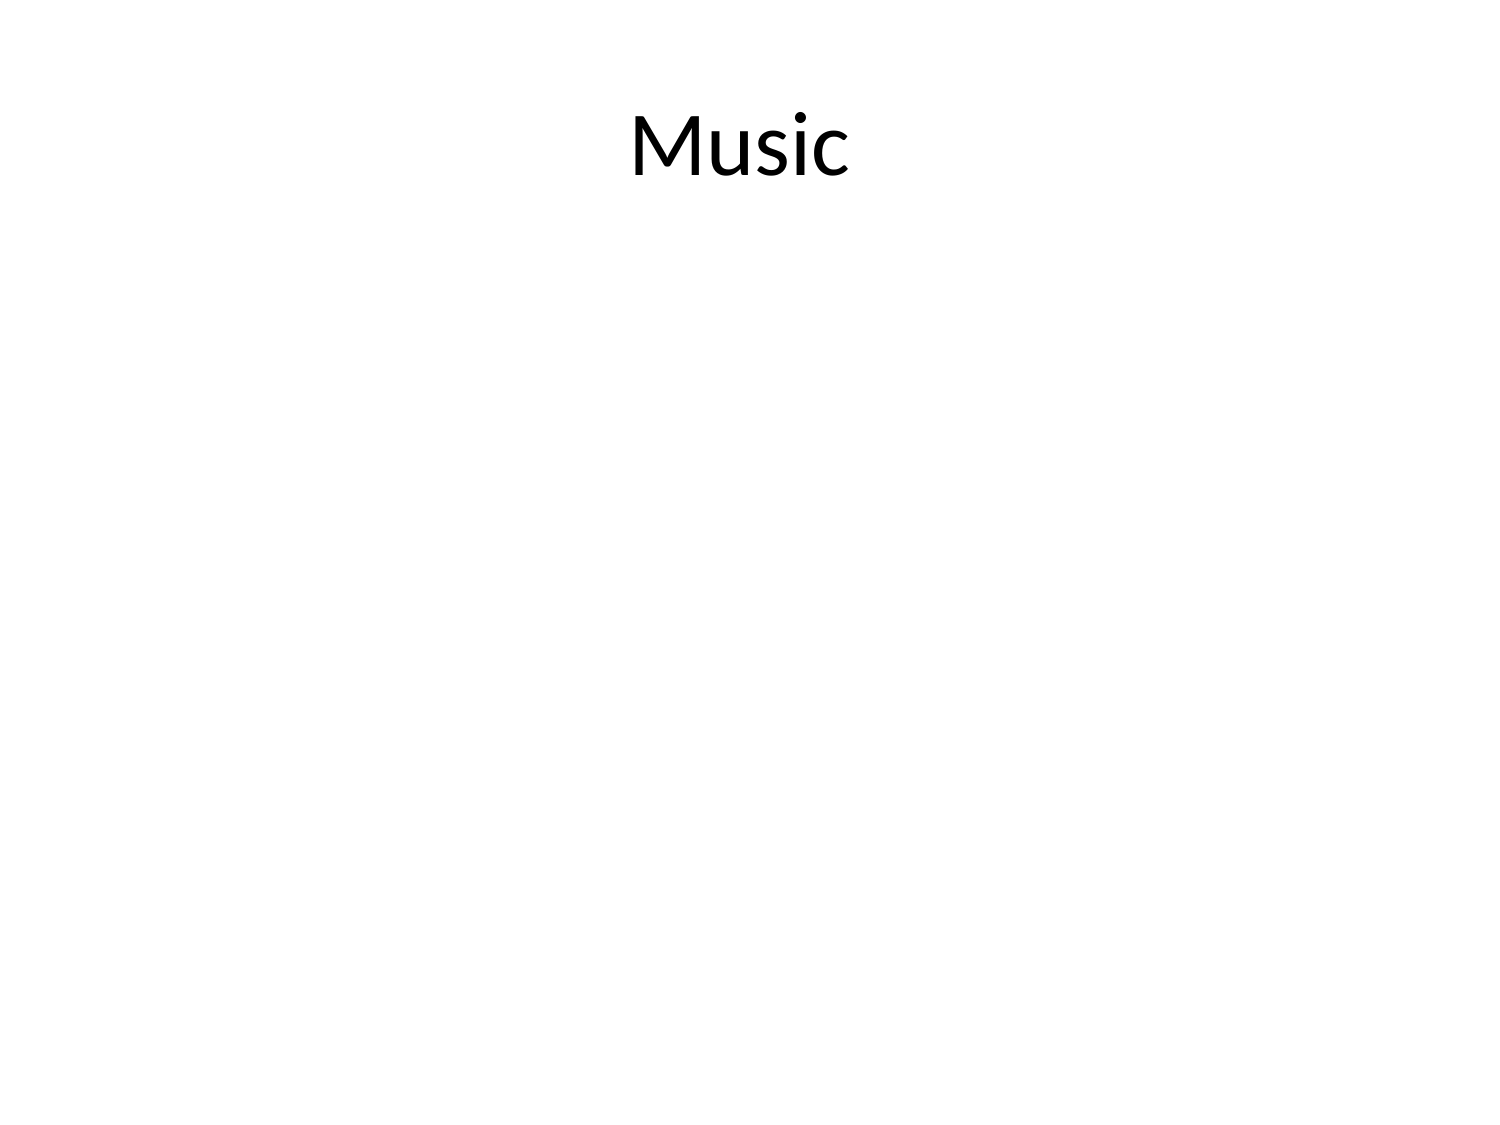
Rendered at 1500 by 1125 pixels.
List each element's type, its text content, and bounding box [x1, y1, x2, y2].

title Music [75, 45, 1425, 233]
